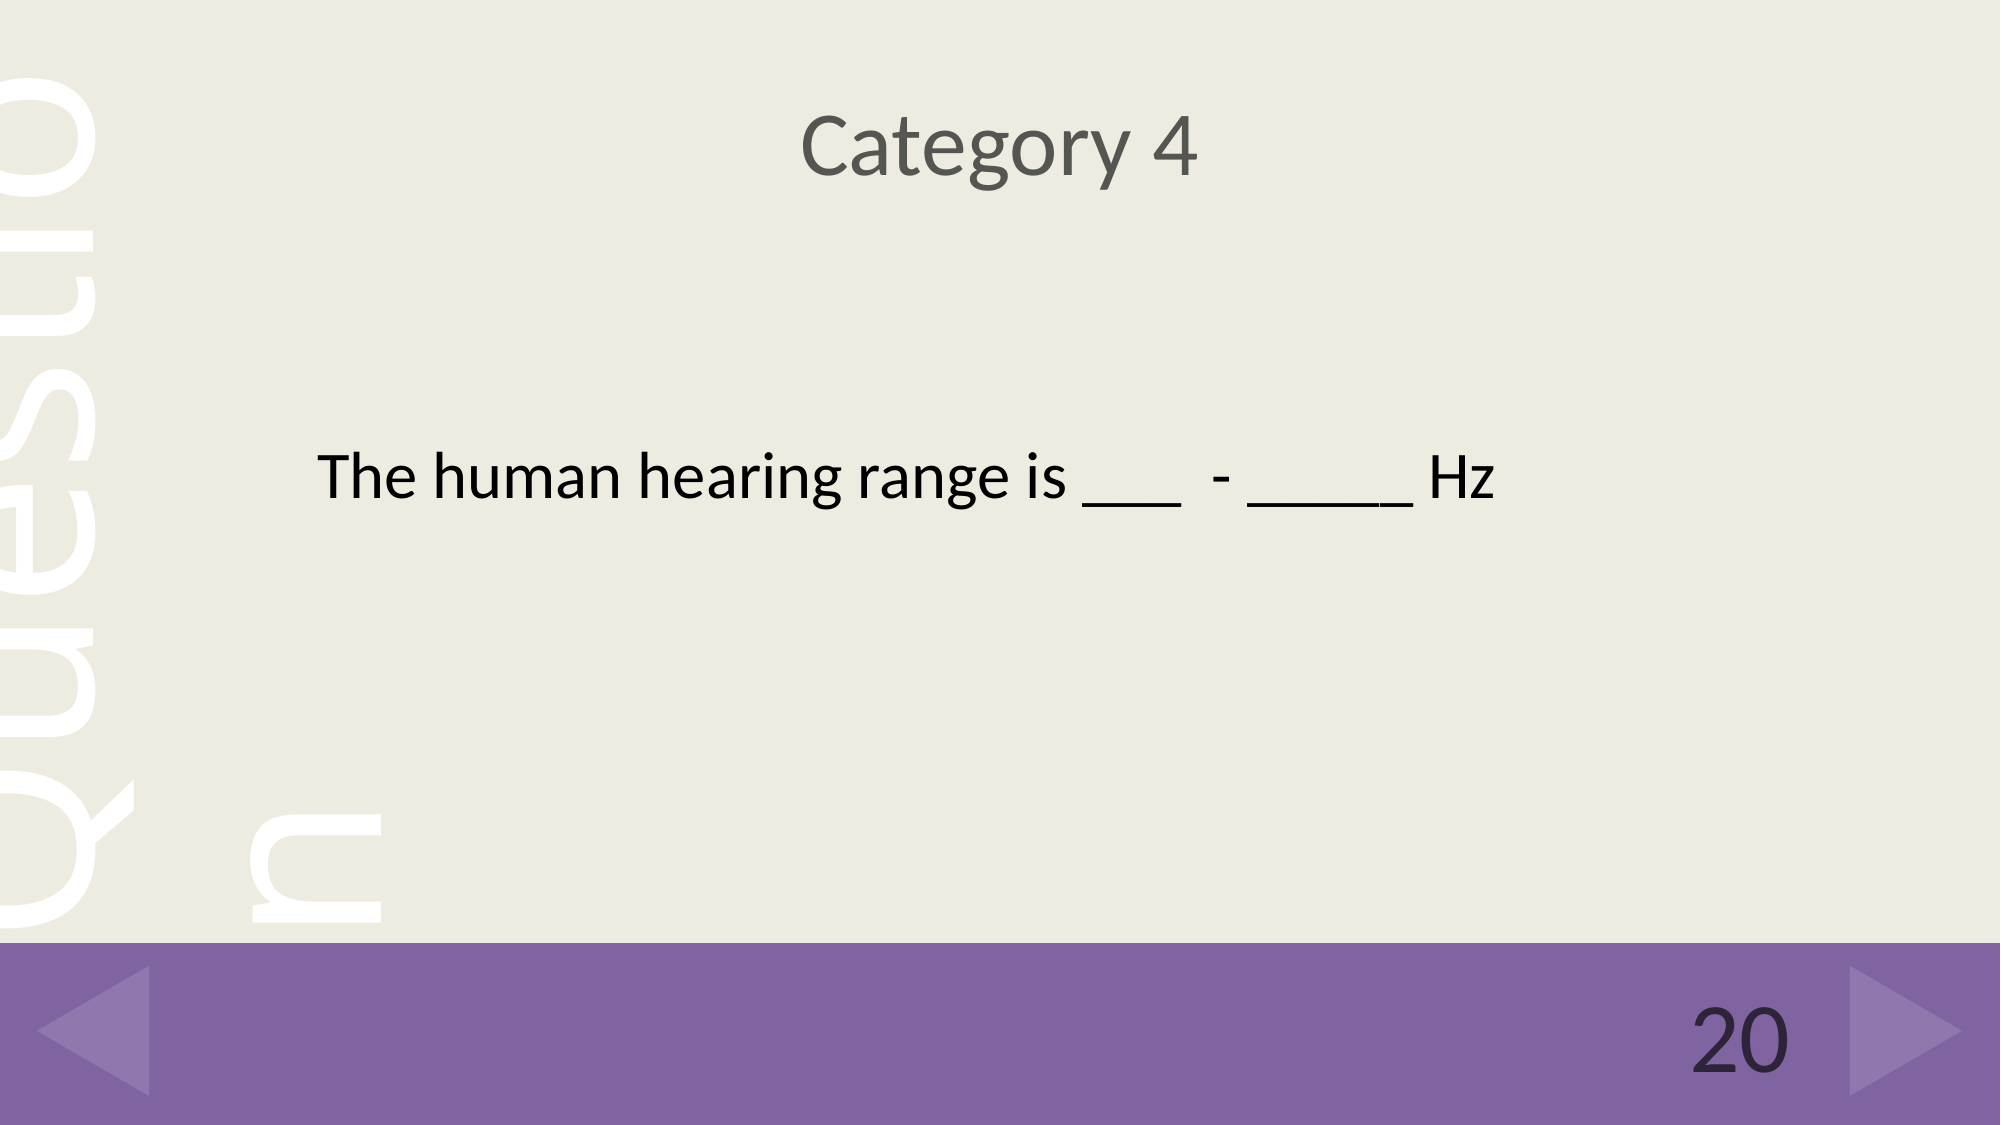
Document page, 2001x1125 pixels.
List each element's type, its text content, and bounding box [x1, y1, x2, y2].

title Category 4 [99, 45, 1900, 233]
list The human hearing range is ___ - _____ Hz [302, 307, 1760, 636]
list 20 [1494, 967, 1806, 1097]
